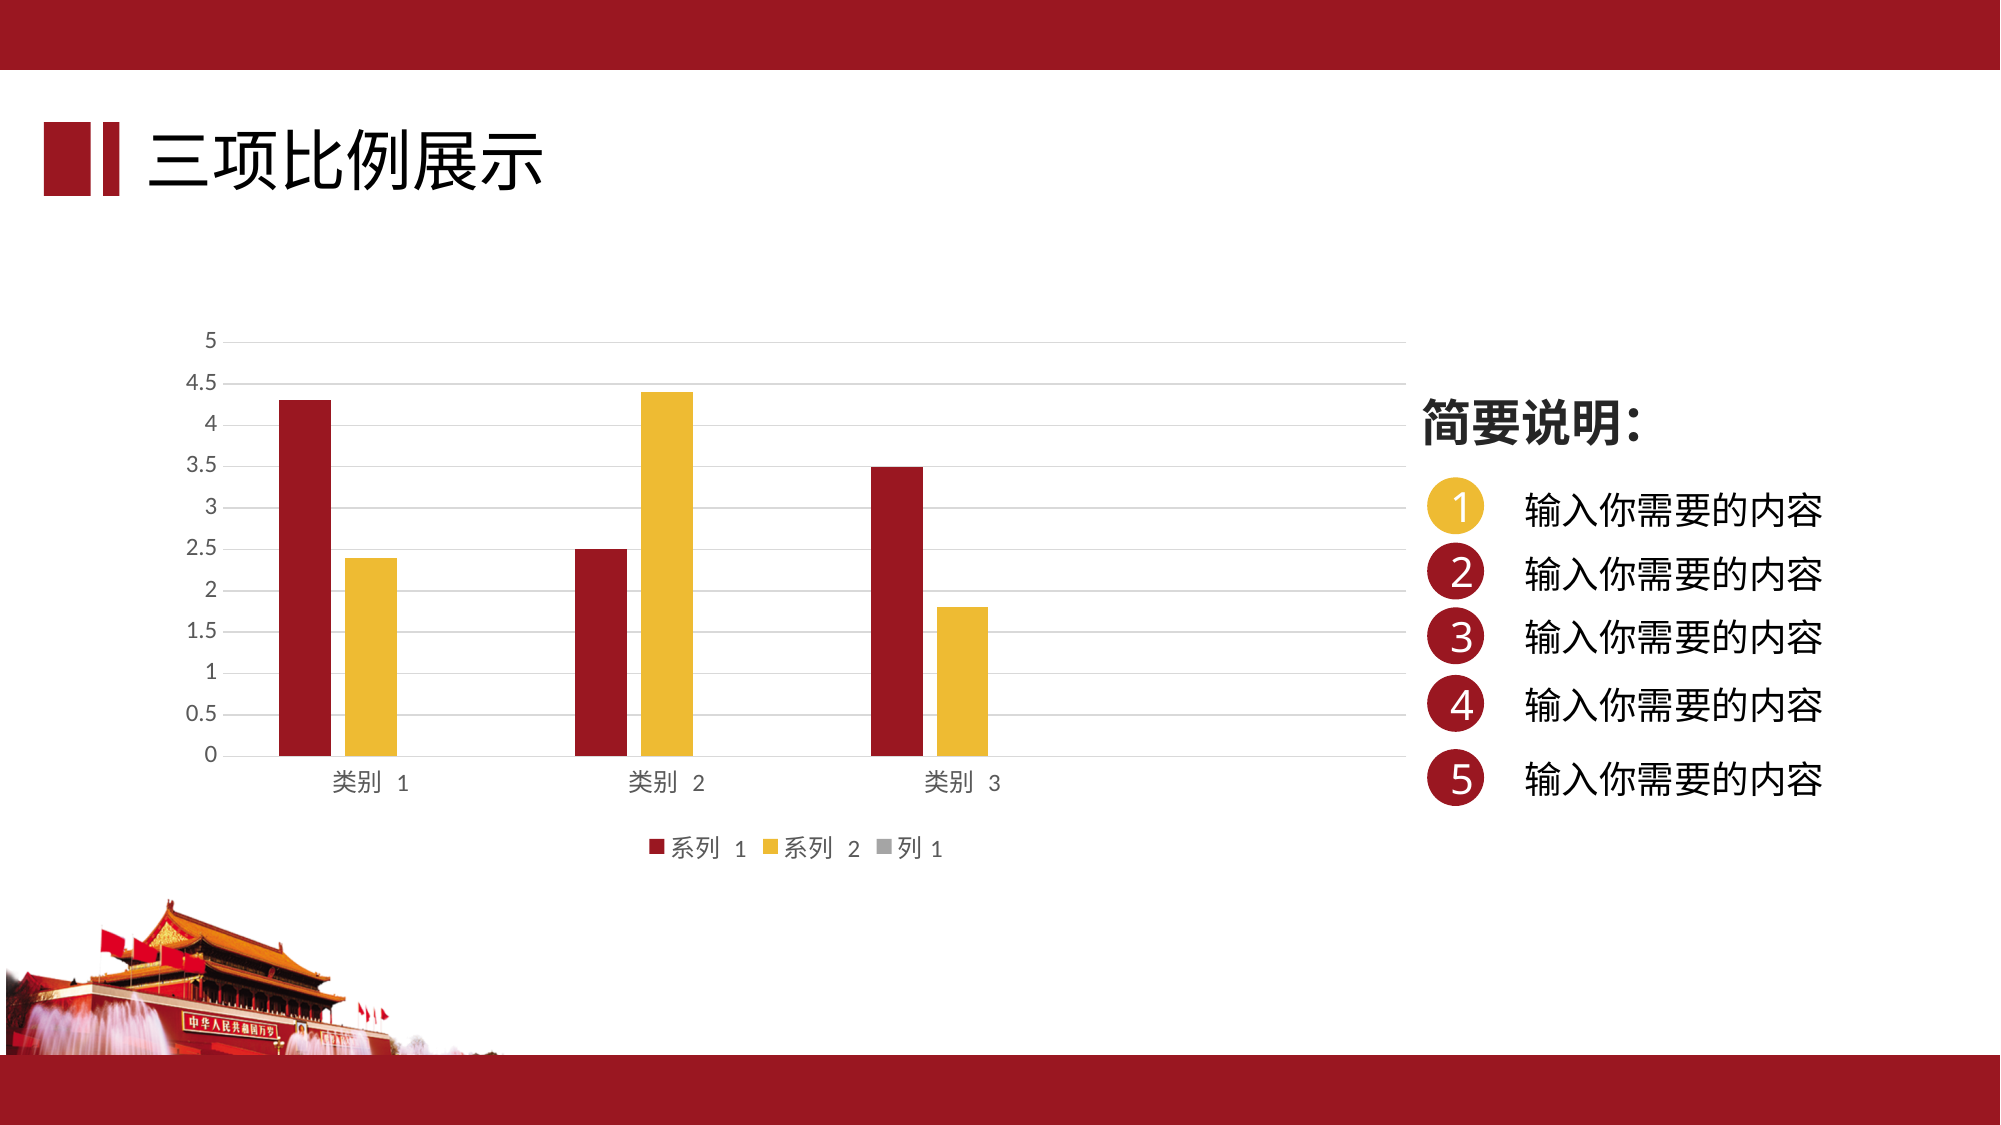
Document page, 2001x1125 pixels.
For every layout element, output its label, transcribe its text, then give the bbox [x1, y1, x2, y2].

text_box 三项比例展示 [130, 111, 853, 206]
text_box [0, 0, 2000, 71]
picture [6, 747, 1069, 1125]
chart [160, 318, 1432, 872]
text_box [1069, 1054, 2000, 1125]
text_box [43, 122, 120, 196]
text_box [0, 1054, 6, 1125]
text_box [1404, 383, 1841, 810]
